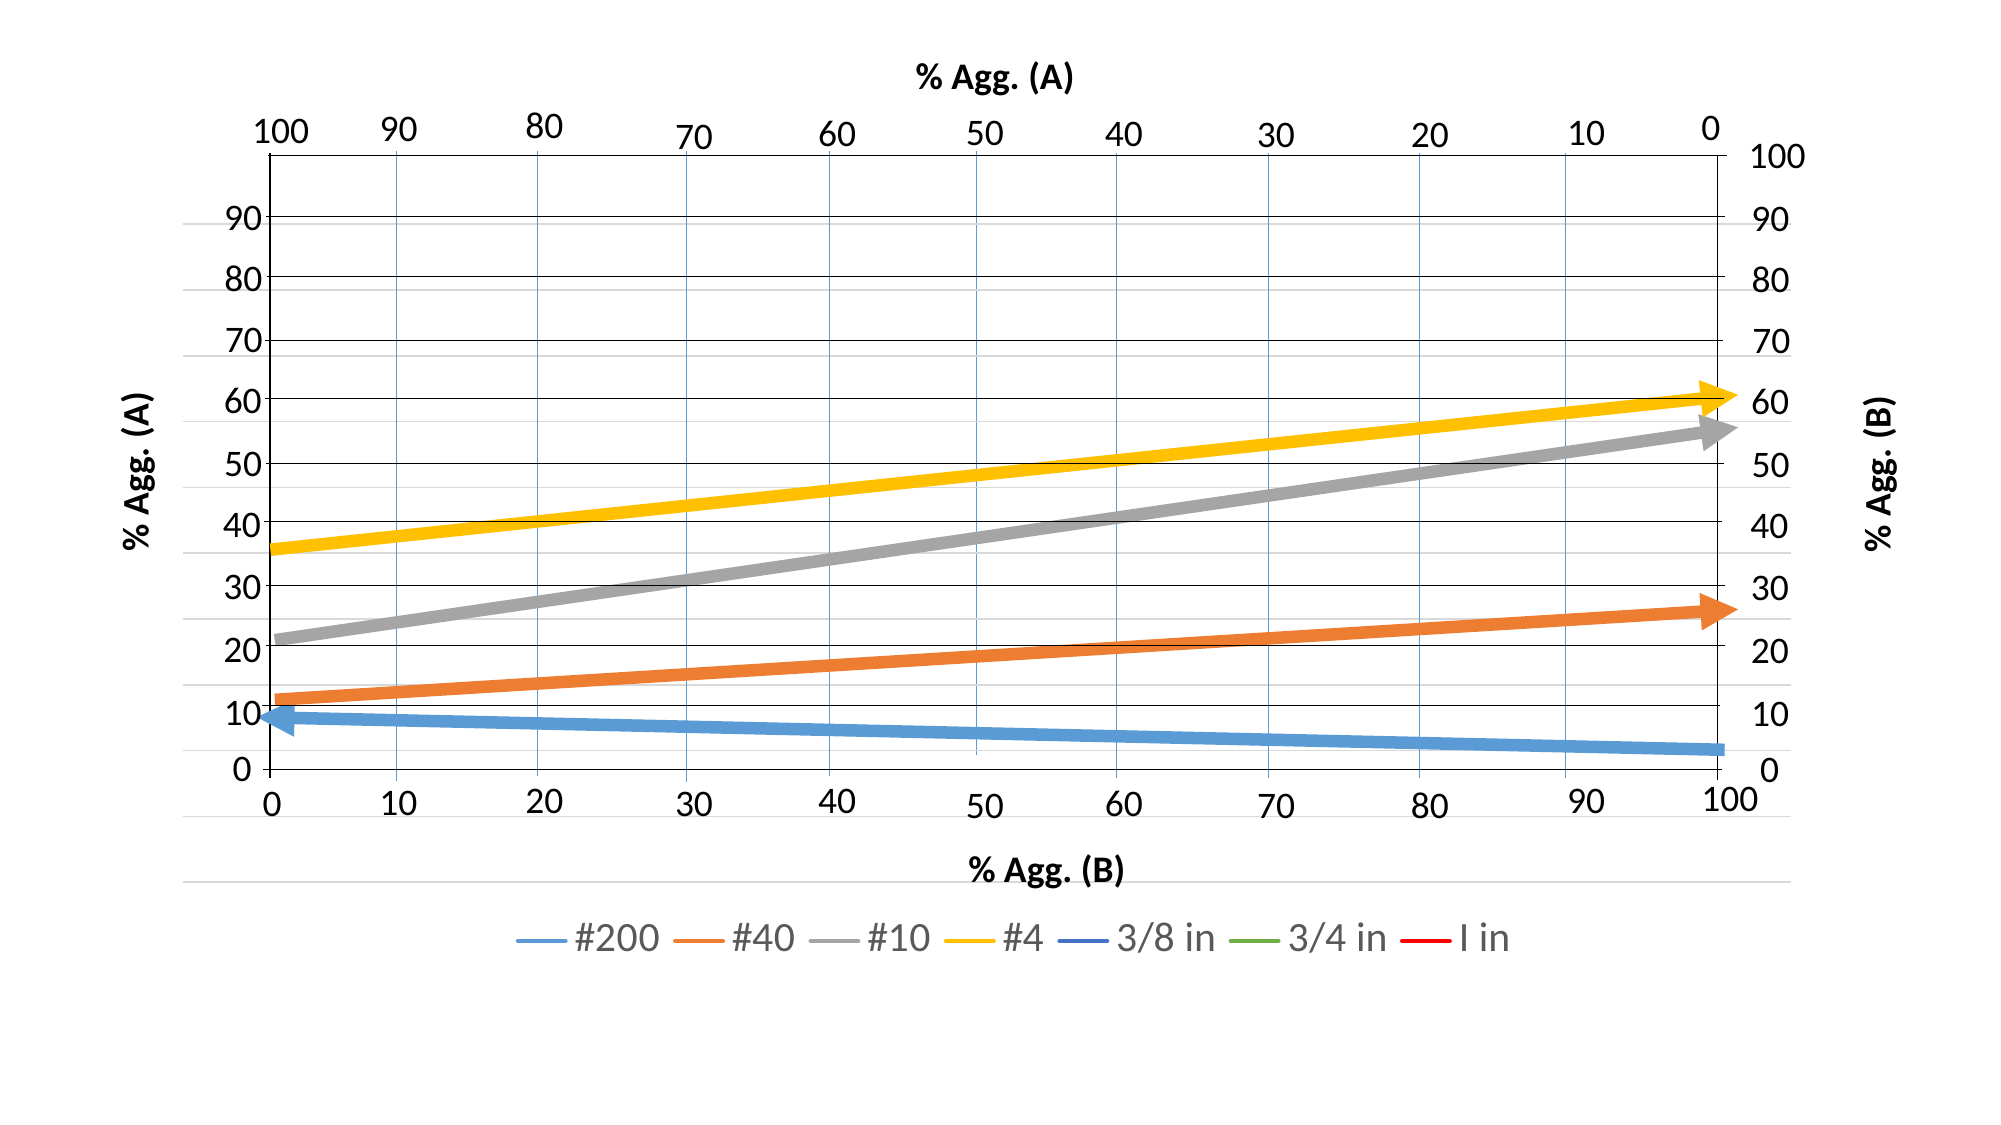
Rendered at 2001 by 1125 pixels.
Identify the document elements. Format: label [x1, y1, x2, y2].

text_box [101, 44, 1907, 977]
